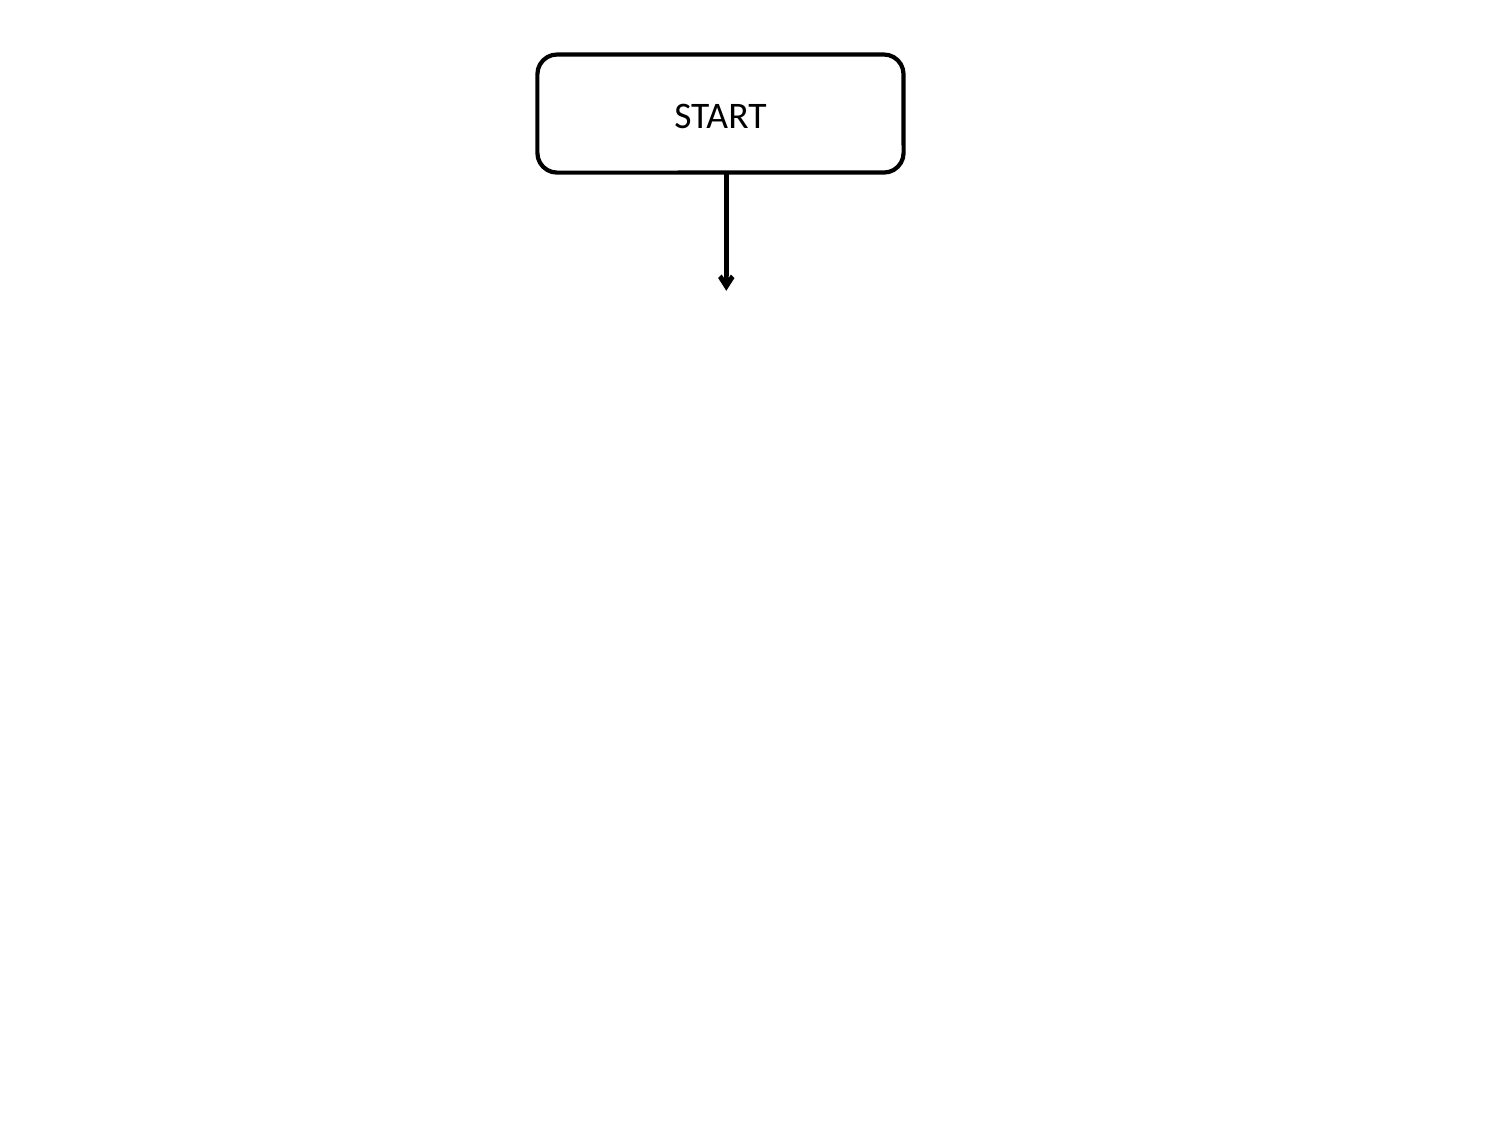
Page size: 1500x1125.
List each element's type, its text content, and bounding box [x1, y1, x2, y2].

text_box START [535, 52, 906, 175]
